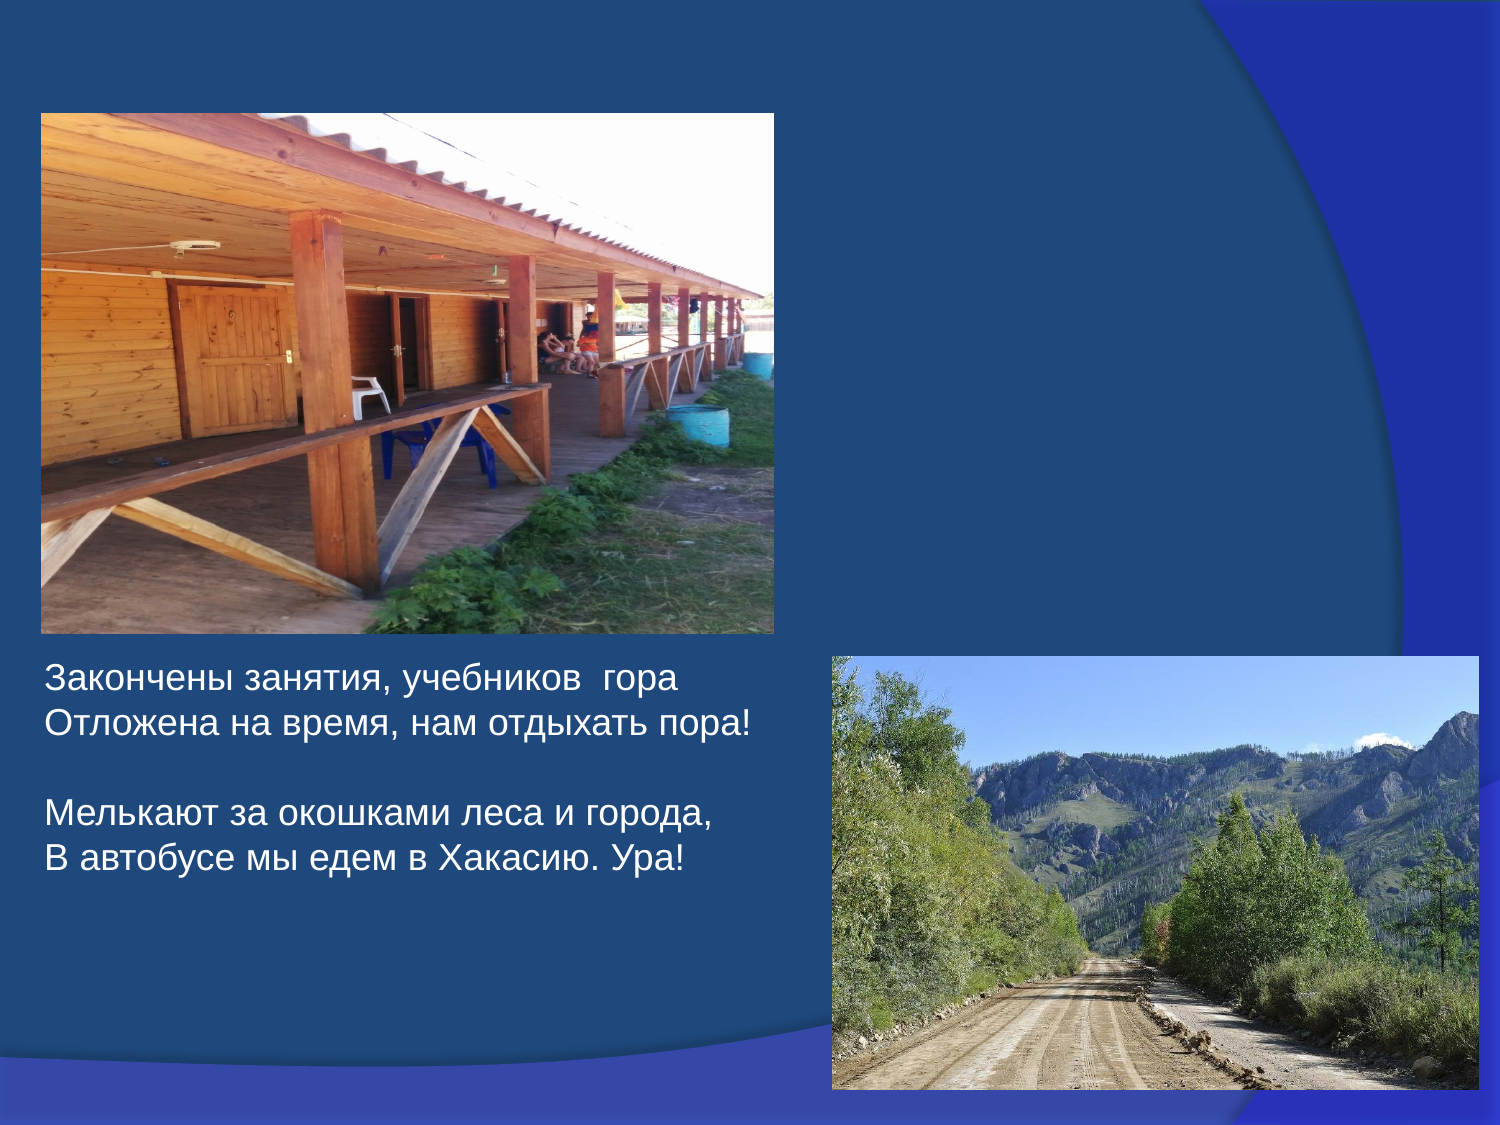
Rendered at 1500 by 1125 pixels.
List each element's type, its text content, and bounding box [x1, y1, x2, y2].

text_box Закончены занятия, учебников гора Отложена на время, нам отдыхать пора! Мелькают за окошками леса и города, В автобусе мы едем в Хакасию. Ура! [29, 645, 857, 885]
picture [832, 656, 1479, 1090]
picture [41, 113, 774, 634]
